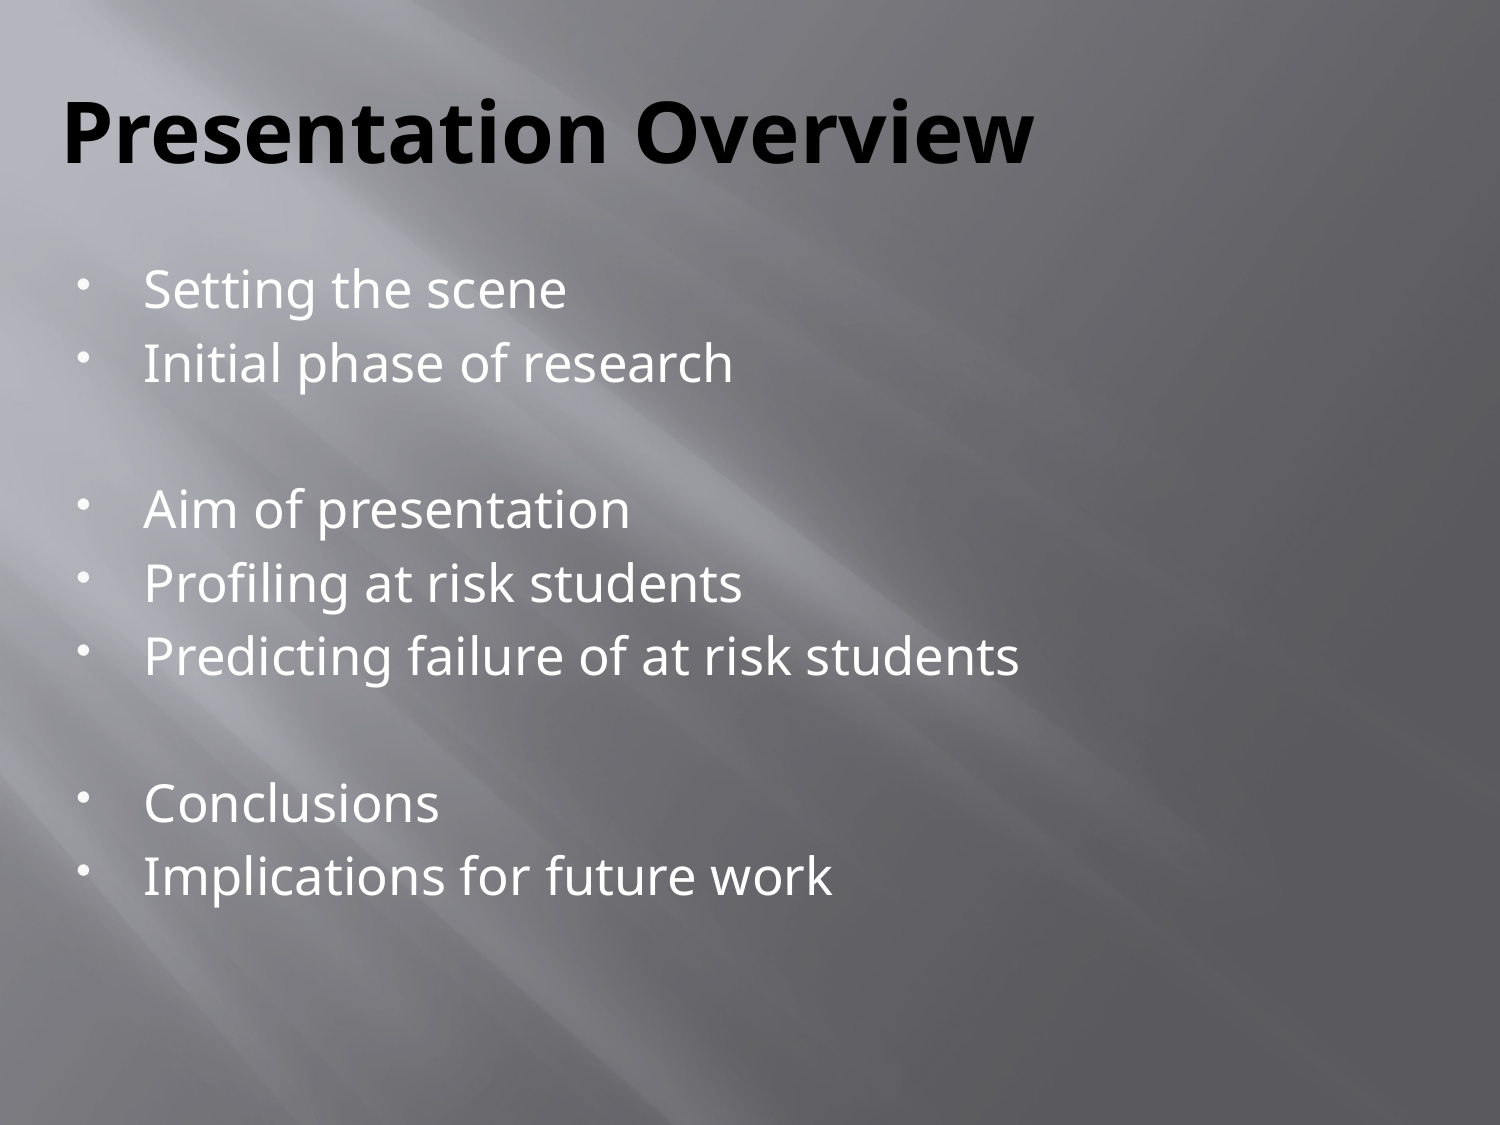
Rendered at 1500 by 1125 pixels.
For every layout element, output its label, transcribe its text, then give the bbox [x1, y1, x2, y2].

title Presentation Overview [41, 58, 1056, 175]
list Setting the scene Initial phase of research Aim of presentation Profiling at risk students Predicting failure of at risk students Conclusions Implications for future work [41, 175, 1077, 915]
